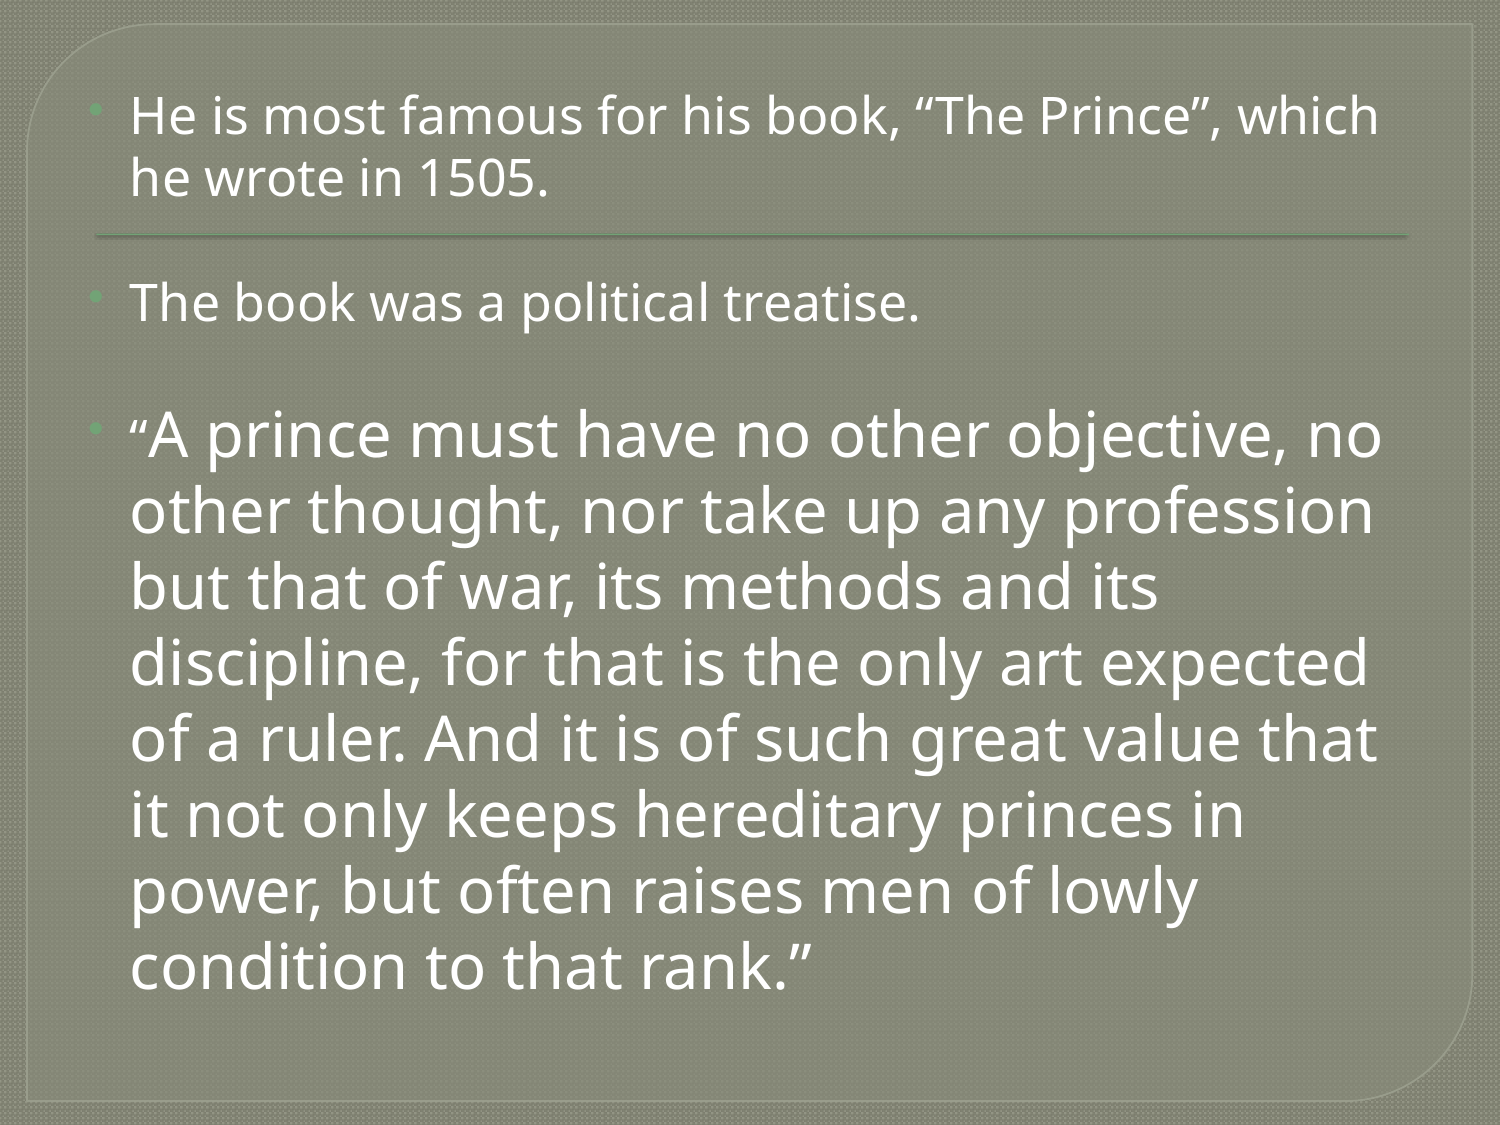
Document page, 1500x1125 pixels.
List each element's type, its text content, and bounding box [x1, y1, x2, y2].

list He is most famous for his book, “The Prince”, which he wrote in 1505. The book was a political treatise. “A prince must have no other objective, no other thought, nor take up any profession but that of war, its methods and its discipline, for that is the only art expected of a ruler. And it is of such great value that it not only keeps hereditary princes in power, but often raises men of lowly condition to that rank.” [75, 75, 1425, 1013]
